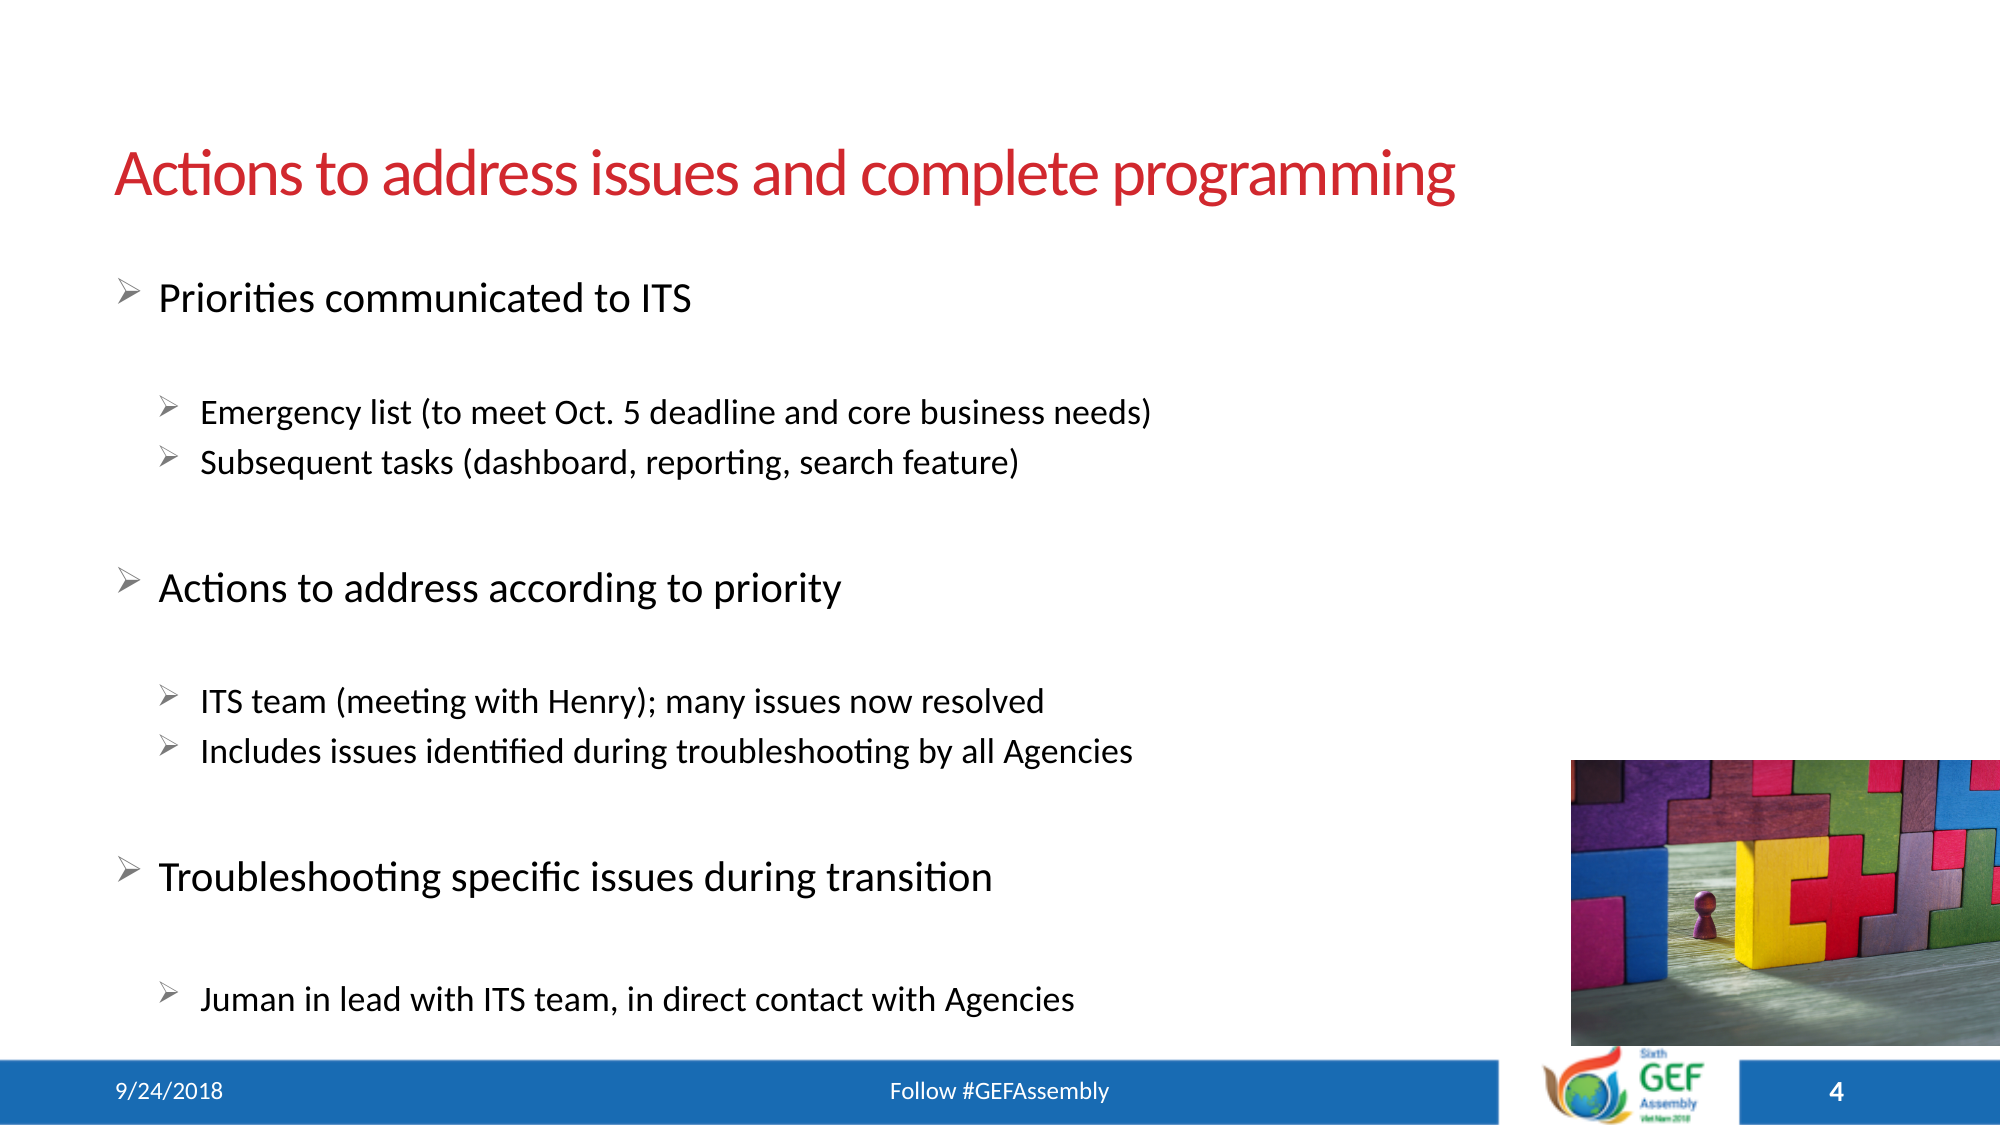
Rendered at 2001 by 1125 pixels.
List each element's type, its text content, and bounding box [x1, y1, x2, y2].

title Actions to address issues and complete programming [99, 87, 1900, 250]
list Priorities communicated to ITS Emergency list (to meet Oct. 5 deadline and core business needs) Subsequent tasks (dashboard, reporting, search feature) Actions to address according to priority ITS team (meeting with Henry); many issues now resolved Includes issues identified during troubleshooting by all Agencies Troubleshooting specific issues during transition Juman in lead with ITS team, in direct contact with Agencies [99, 262, 1900, 1034]
picture [0, 0, 2000, 1125]
